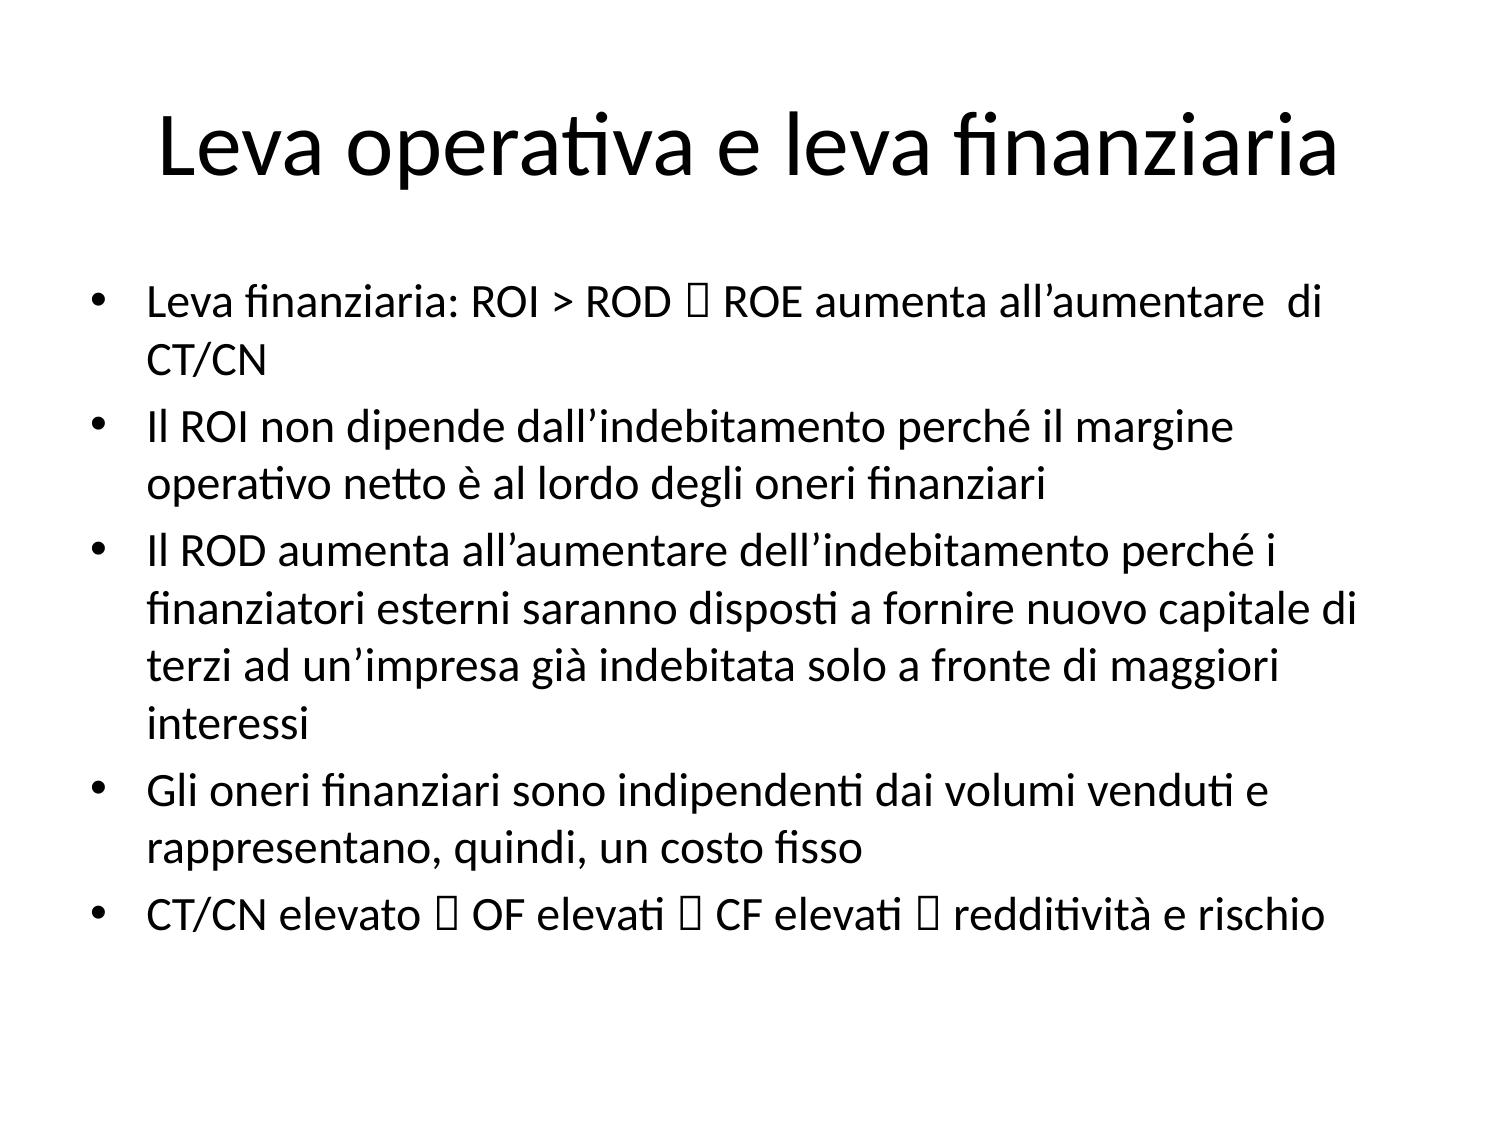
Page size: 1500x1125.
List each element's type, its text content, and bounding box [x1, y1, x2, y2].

list Leva finanziaria: ROI > ROD  ROE aumenta all’aumentare di CT/CN Il ROI non dipende dall’indebitamento perché il margine operativo netto è al lordo degli oneri finanziari Il ROD aumenta all’aumentare dell’indebitamento perché i finanziatori esterni saranno disposti a fornire nuovo capitale di terzi ad un’impresa già indebitata solo a fronte di maggiori interessi Gli oneri finanziari sono indipendenti dai volumi venduti e rappresentano, quindi, un costo fisso CT/CN elevato  OF elevati  CF elevati  redditività e rischio [75, 262, 1425, 1005]
title Leva operativa e leva finanziaria [75, 45, 1425, 233]
